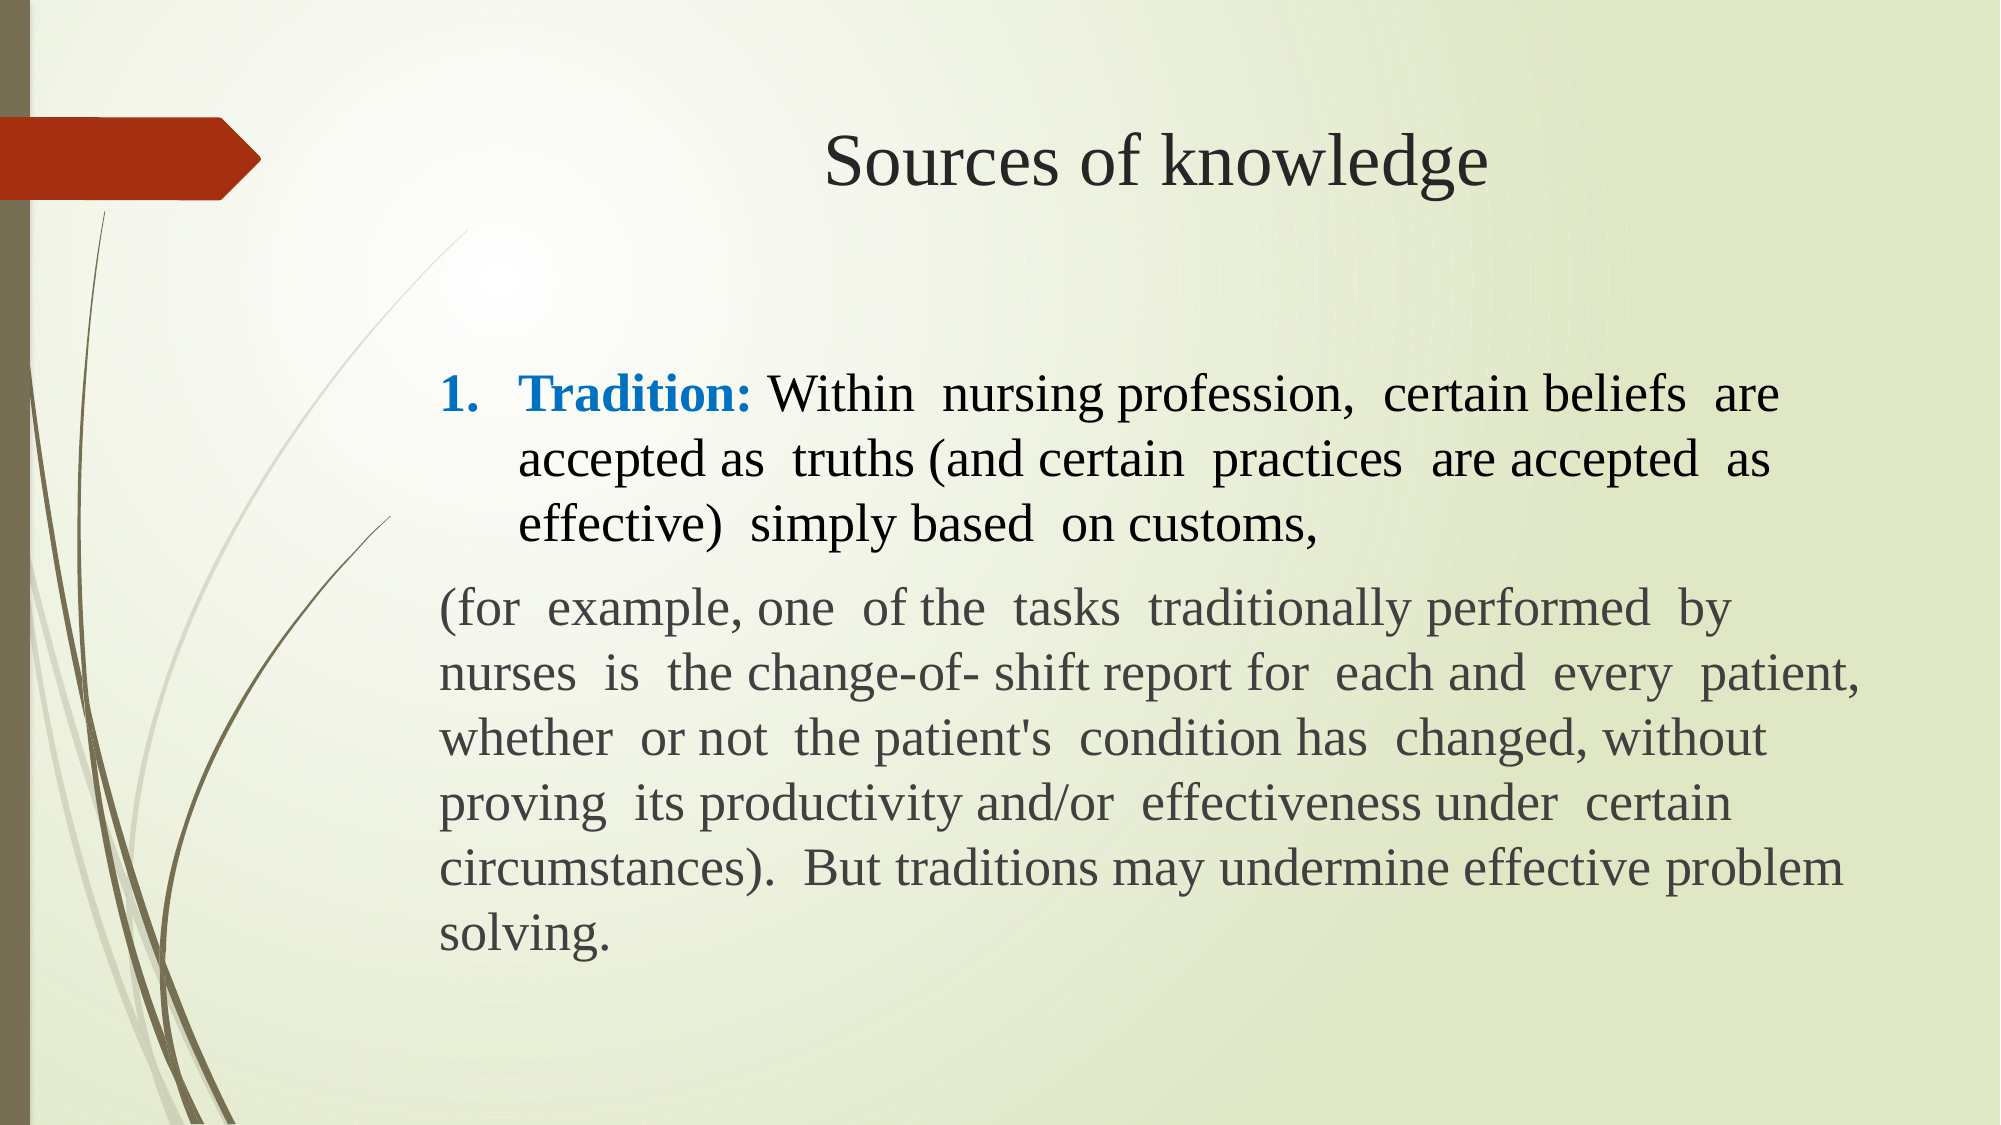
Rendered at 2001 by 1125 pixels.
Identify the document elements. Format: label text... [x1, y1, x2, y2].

title Sources of knowledge [425, 102, 1888, 313]
list Tradition: Within nursing profession, certain beliefs are accepted as truths (and certain practices are accepted as effective) simply based on customs, (for example, one of the tasks traditionally performed by nurses is the change-of- shift report for each and every patient, whether or not the patient's condition has changed, without proving its productivity and/or effectiveness under certain circumstances). But traditions may undermine effective problem solving. [424, 350, 1888, 970]
